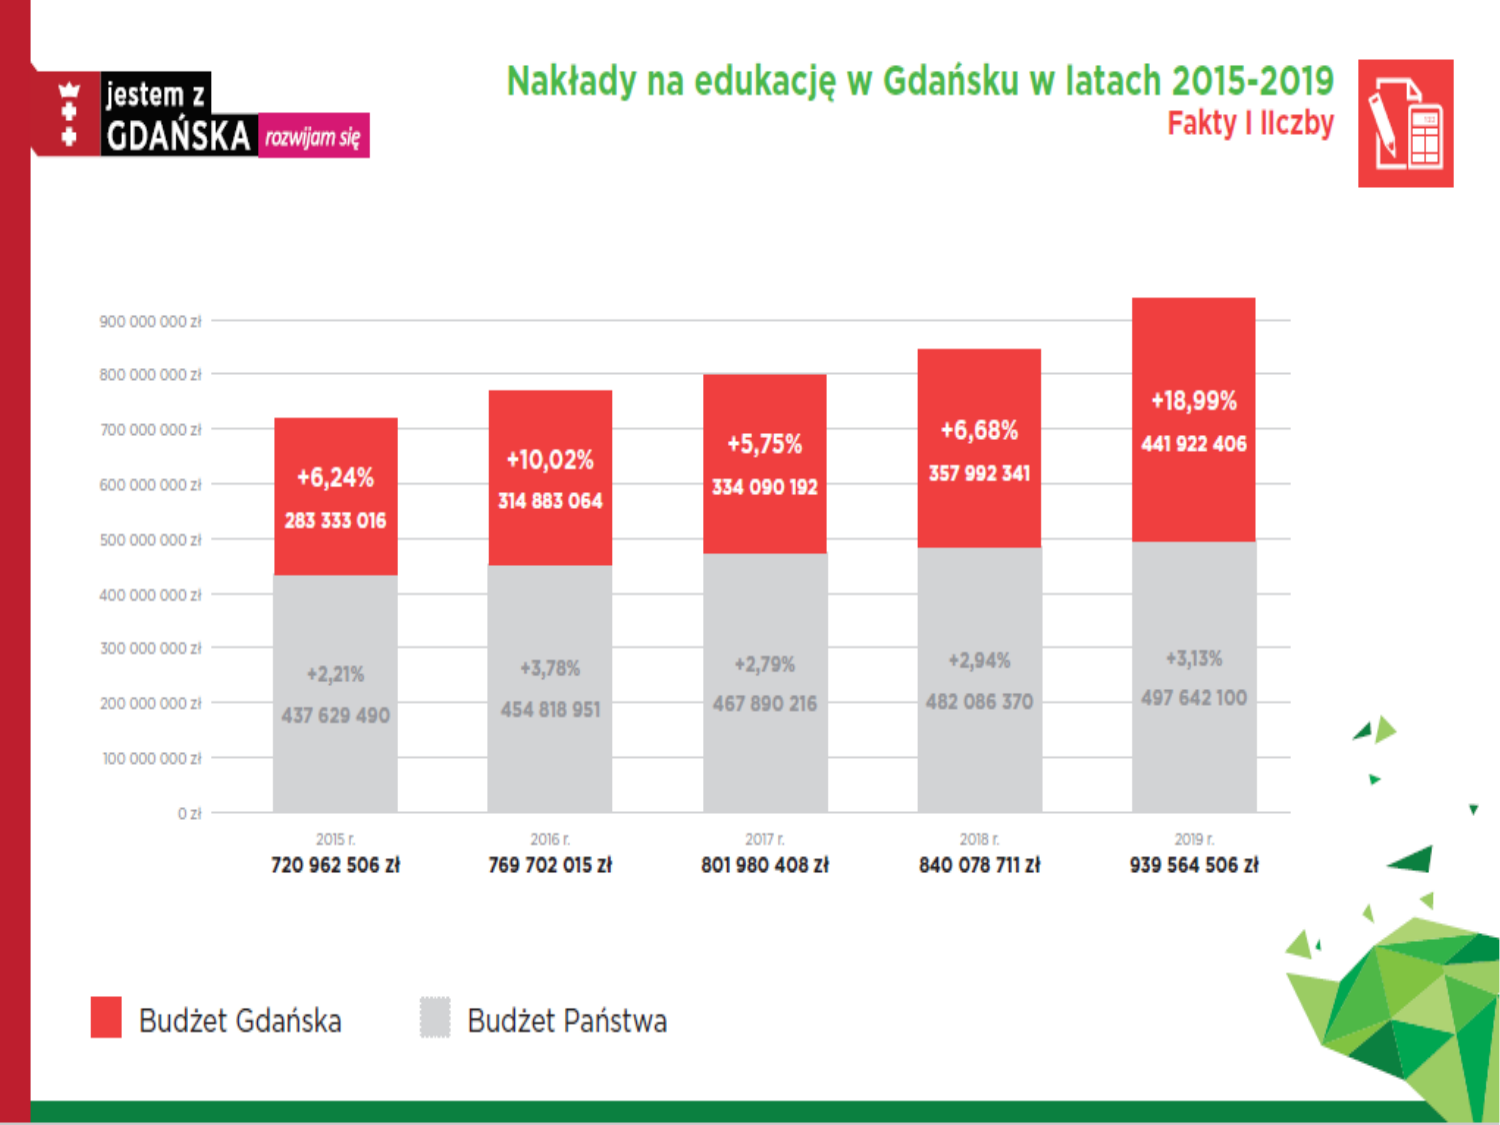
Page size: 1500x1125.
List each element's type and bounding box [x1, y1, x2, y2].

list [0, 0, 1500, 1125]
